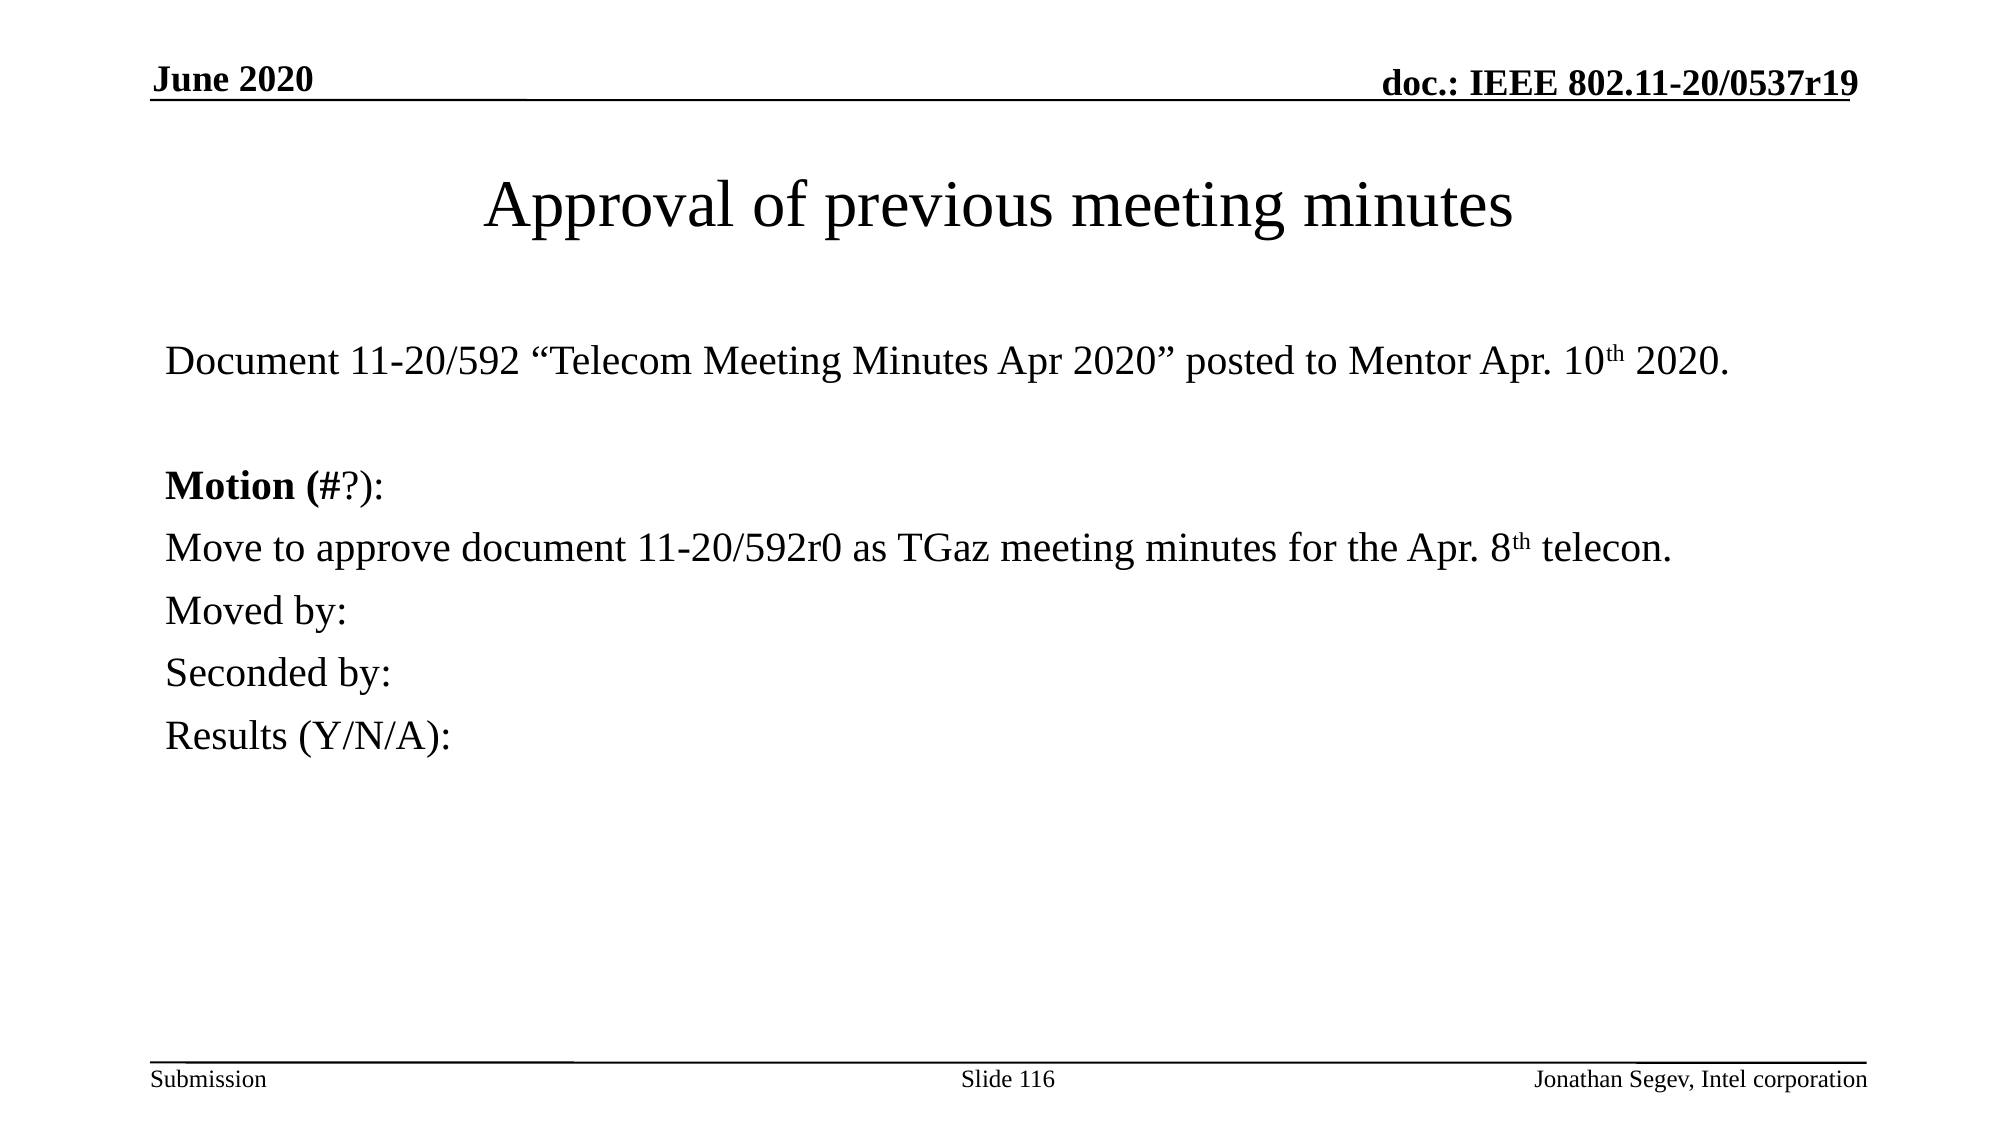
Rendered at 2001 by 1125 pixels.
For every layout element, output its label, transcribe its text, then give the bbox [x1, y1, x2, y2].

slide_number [152, 54, 563, 100]
title Approval of previous meeting minutes [149, 112, 1850, 288]
slide_number Slide 116 [950, 1061, 1067, 1123]
list Document 11-20/592 “Telecom Meeting Minutes Apr 2020” posted to Mentor Apr. 10th 2020. Motion (#?): Move to approve document 11-20/592r0 as TGaz meeting minutes for the Apr. 8th telecon. Moved by: Seconded by: Results (Y/N/A): [149, 324, 1850, 1000]
footer Jonathan Segev, Intel corporation [1171, 1061, 1869, 1093]
